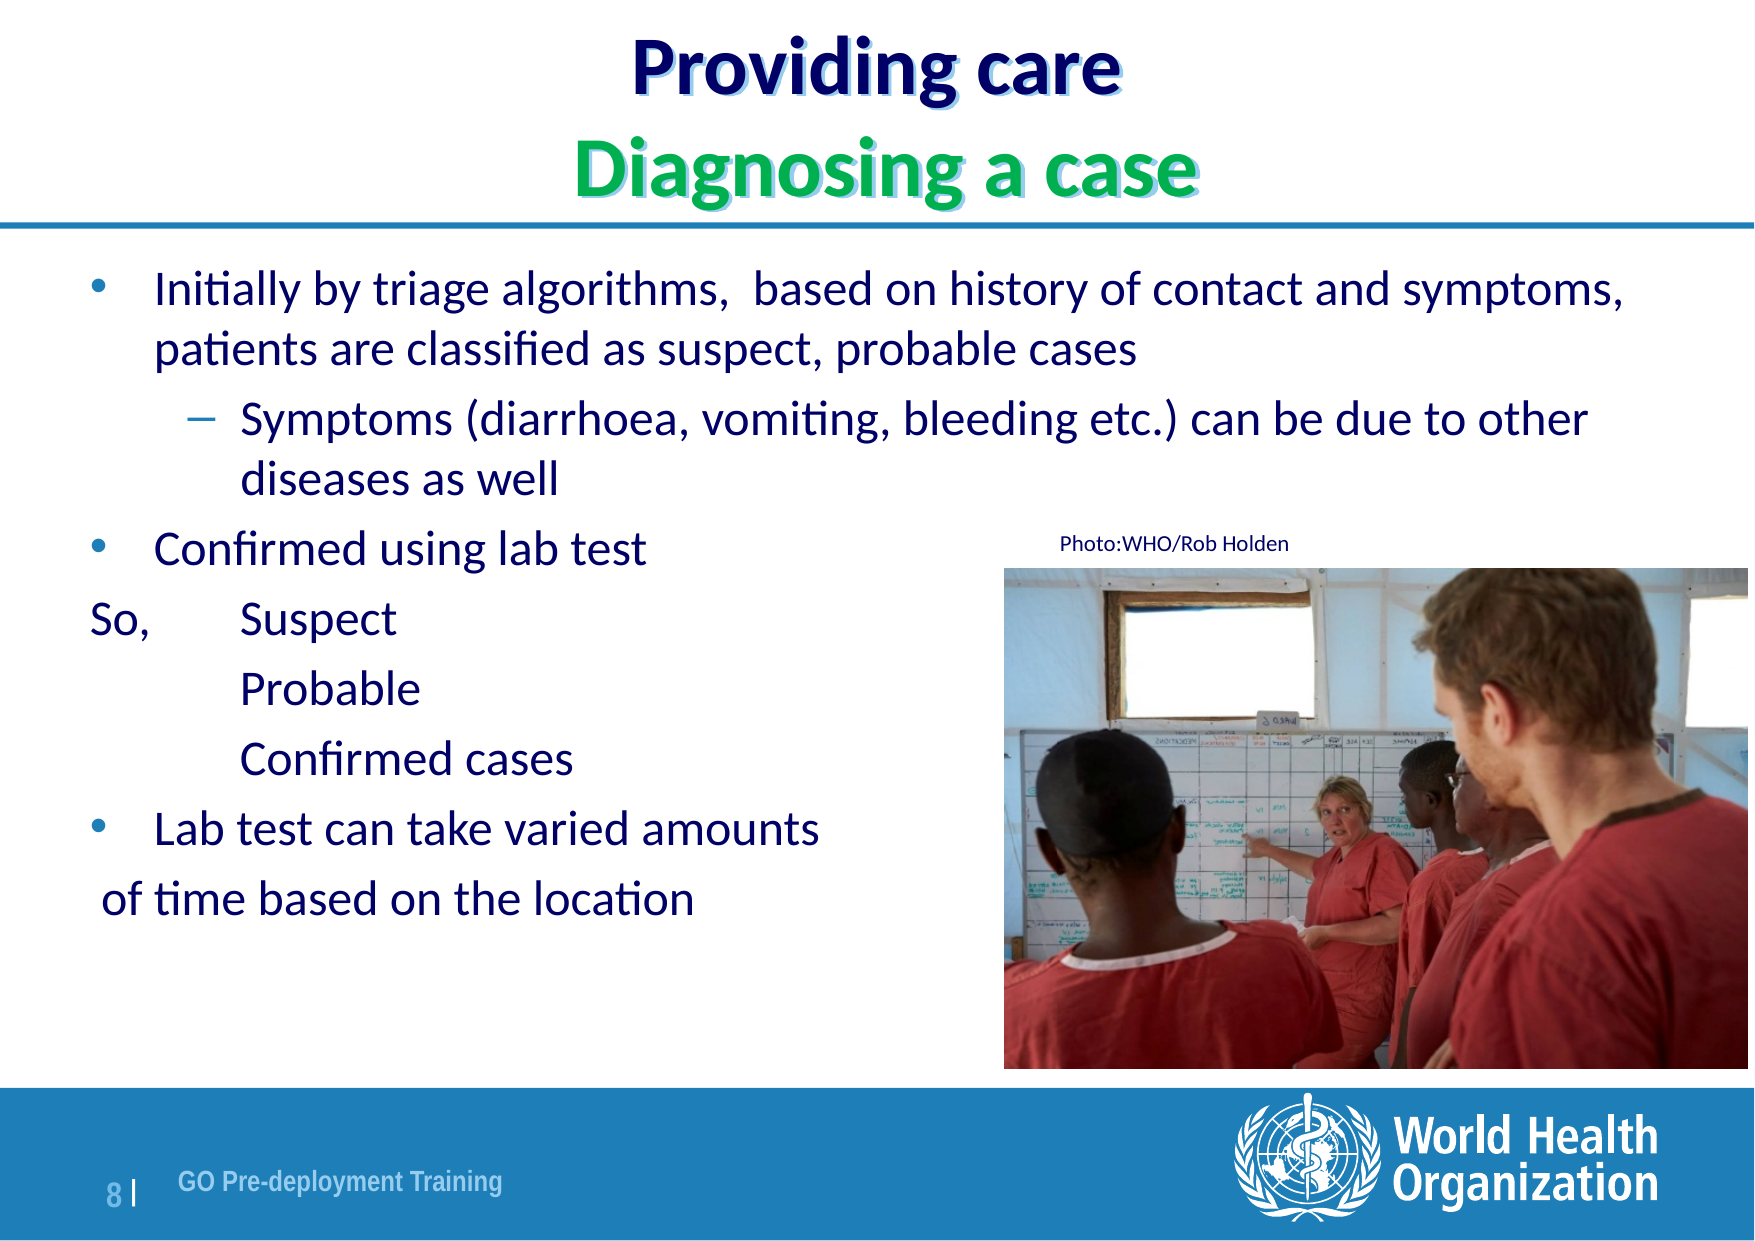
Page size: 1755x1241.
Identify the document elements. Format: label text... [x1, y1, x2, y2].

title Providing care Diagnosing a case [0, 0, 1755, 224]
text_box Photo:WHO/Rob Holden [1042, 519, 1665, 565]
list Initially by triage algorithms, based on history of contact and symptoms, patients are classified as suspect, probable cases Symptoms (diarrhoea, vomiting, bleeding etc.) can be due to other diseases as well Confirmed using lab test So, Suspect Probable Confirmed cases Lab test can take varied amounts of time based on the location [89, 255, 1669, 1069]
picture [1004, 567, 1748, 1070]
